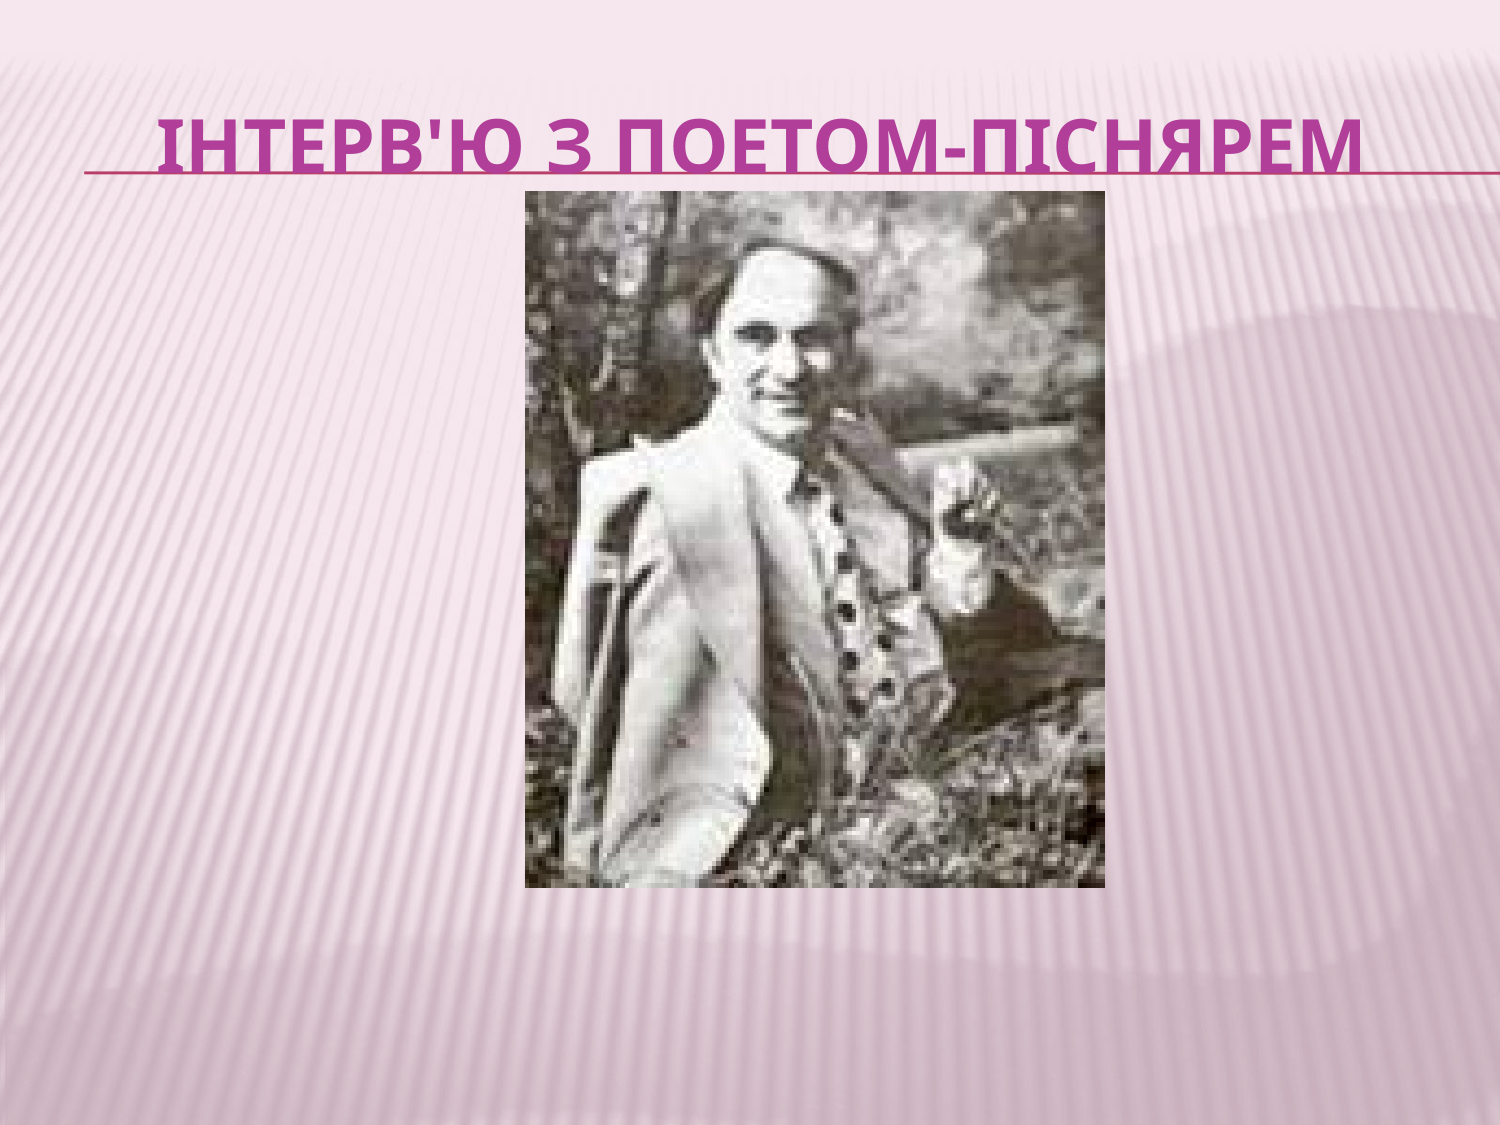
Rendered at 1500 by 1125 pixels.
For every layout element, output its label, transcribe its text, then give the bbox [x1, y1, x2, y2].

title Інтерв'ю з поетом-піснярем [50, 75, 1475, 213]
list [525, 191, 1105, 889]
